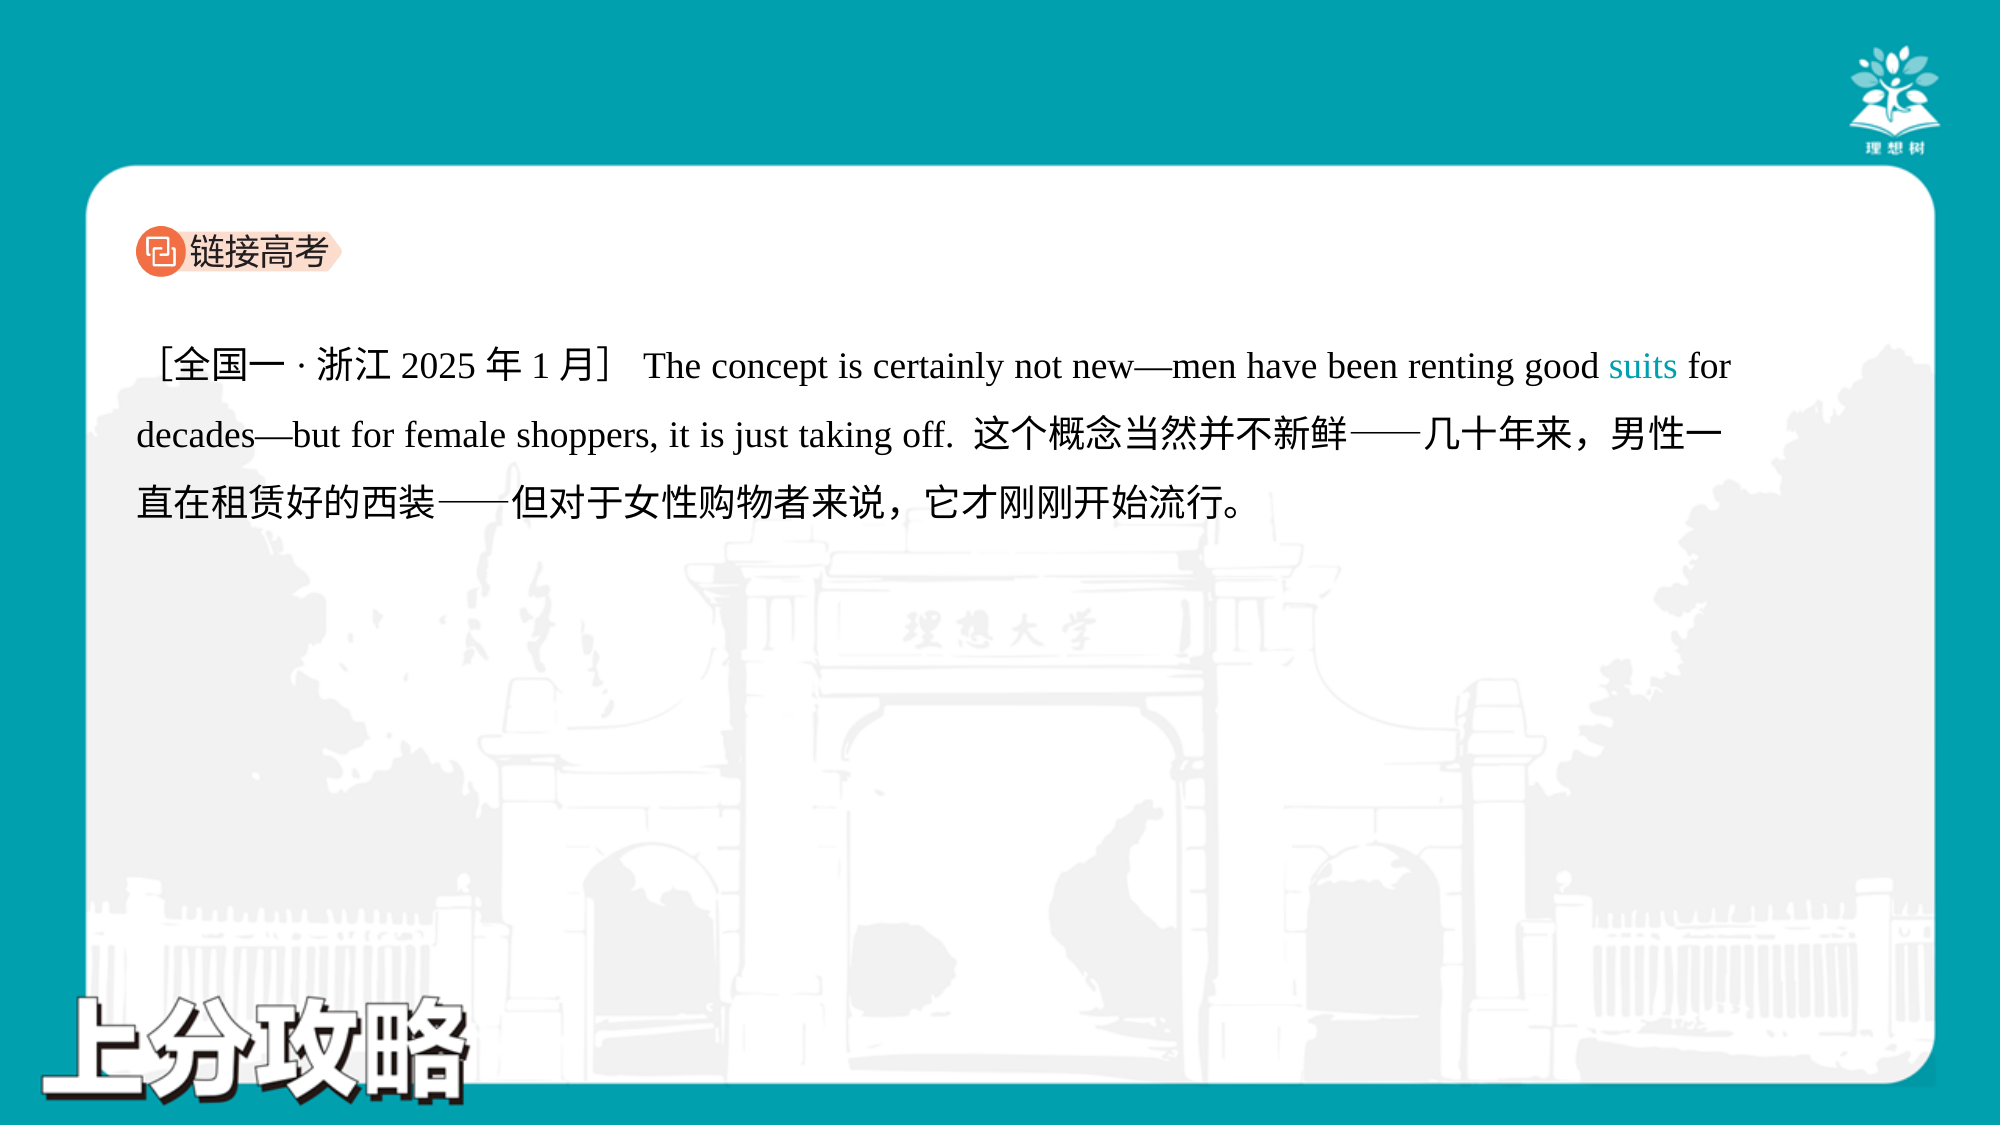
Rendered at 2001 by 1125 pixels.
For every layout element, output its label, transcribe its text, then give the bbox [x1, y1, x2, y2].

text_box ［全国一·浙江2025年1月］The concept is certainly not new—men have been renting good suits for decades—but for female shoppers, it is just taking off. 这个概念当然并不新鲜——几十年来，男性一 直在租赁好的西装——但对于女性购物者来说，它才刚刚开始流行。 #120 [136, 249, 1865, 513]
picture [0, 0, 2000, 1125]
